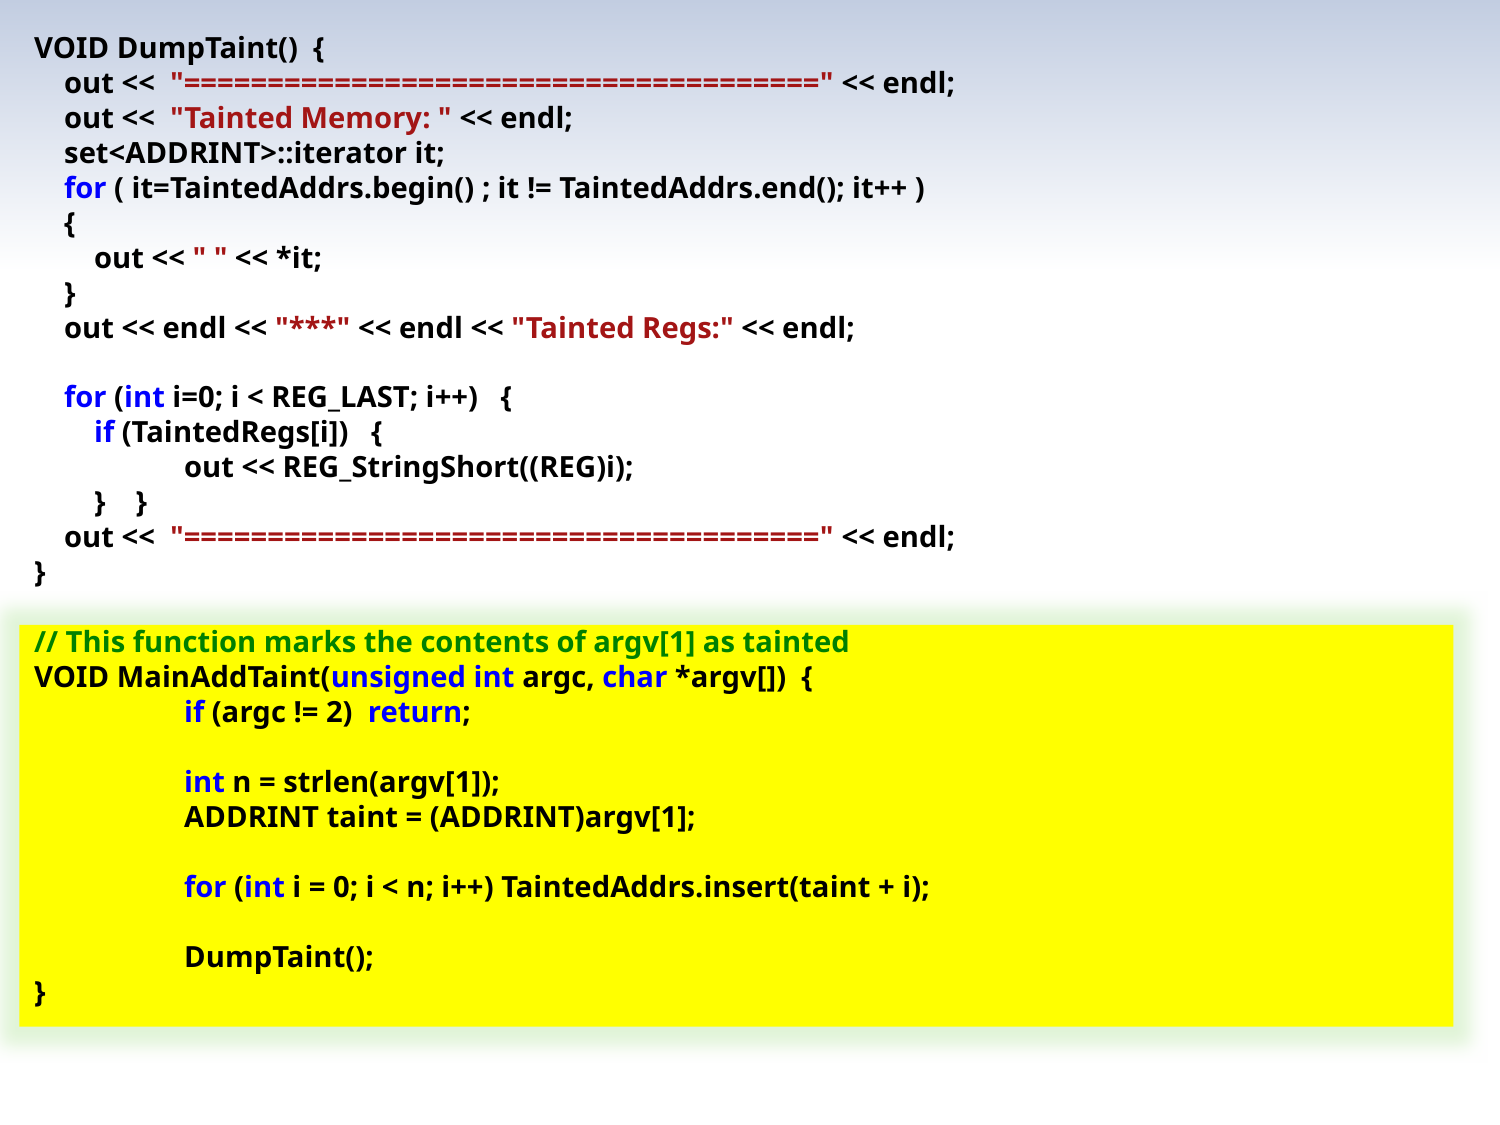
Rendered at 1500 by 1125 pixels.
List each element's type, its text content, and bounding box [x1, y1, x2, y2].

text_box [18, 624, 1454, 1027]
text_box VOID DumpTaint() { out << "======================================" << endl; out << "Tainted Memory: " << endl; set<ADDRINT>::iterator it; for ( it=TaintedAddrs.begin() ; it != TaintedAddrs.end(); it++ ) { out << " " << *it; } out << endl << "***" << endl << "Tainted Regs:" << endl; for (int i=0; i < REG_LAST; i++) { if (TaintedRegs[i]) { out << REG_StringShort((REG)i); } } out << "======================================" << endl; } // This function marks the contents of argv[1] as tainted VOID MainAddTaint(unsigned int argc, char *argv[]) { if (argc != 2) return; int n = strlen(argv[1]); ADDRINT taint = (ADDRINT)argv[1]; for (int i = 0; i < n; i++) TaintedAddrs.insert(taint + i); DumpTaint(); } [19, 21, 1483, 1016]
